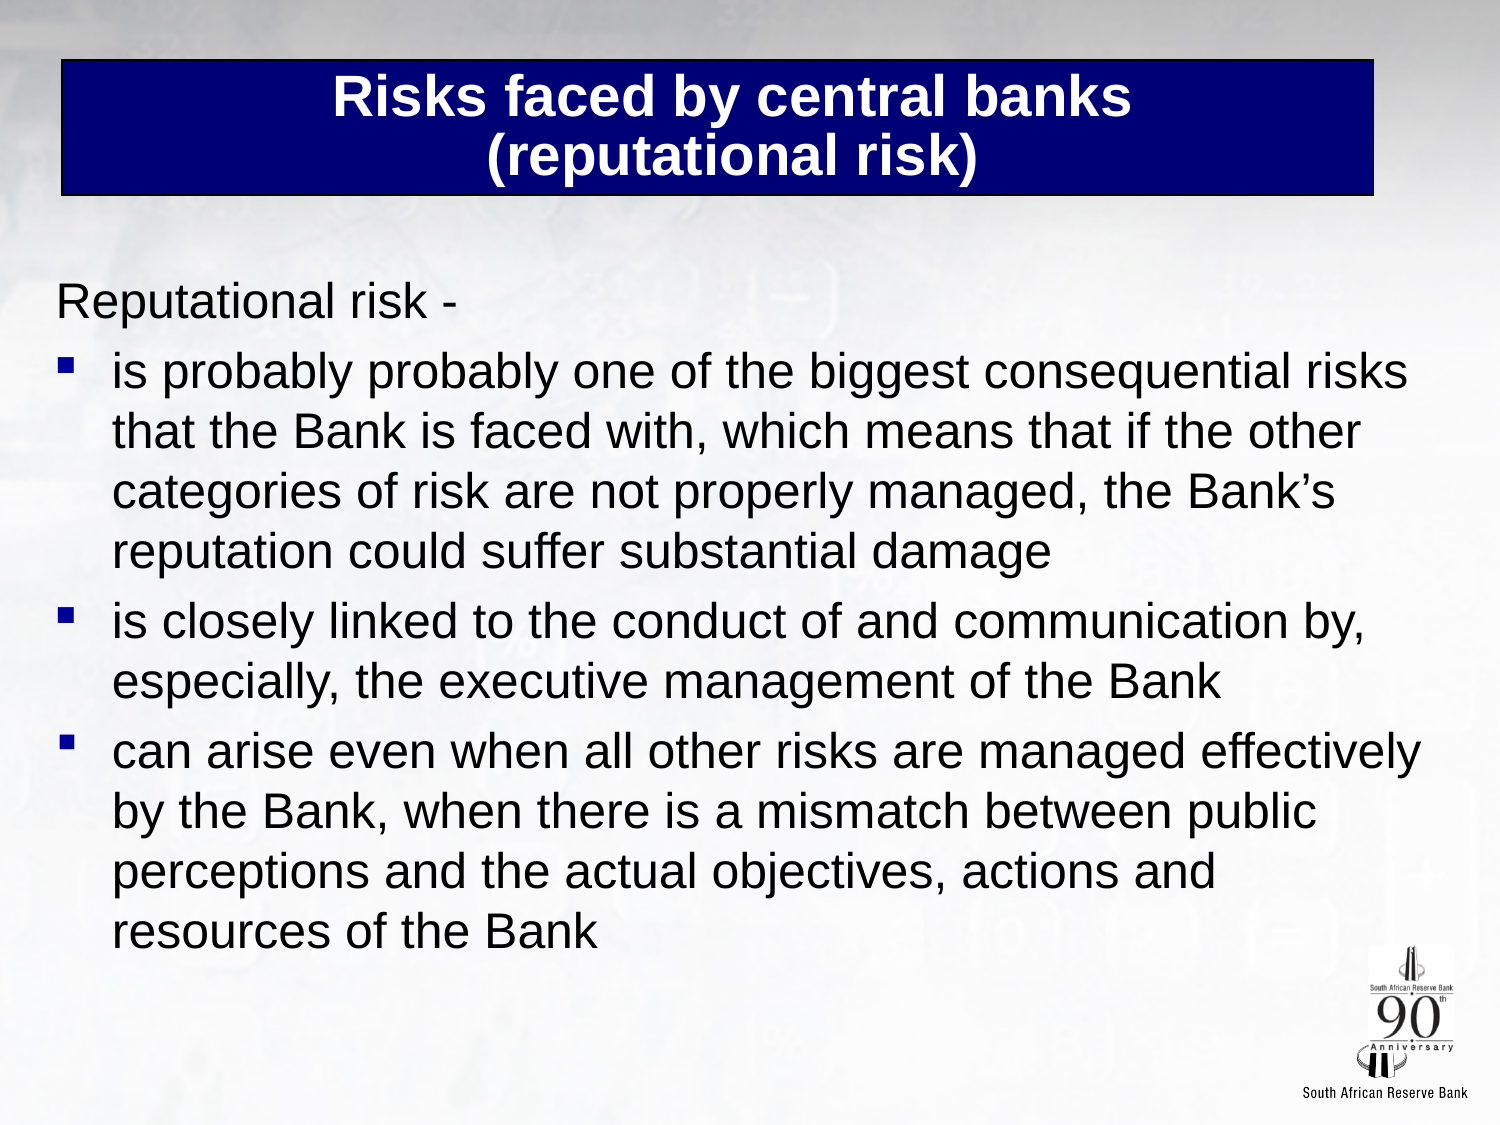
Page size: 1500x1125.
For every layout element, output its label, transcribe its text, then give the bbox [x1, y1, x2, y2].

picture [0, 0, 1500, 1125]
list Reputational risk - is probably probably one of the biggest consequential risks that the Bank is faced with, which means that if the other categories of risk are not properly managed, the Bank’s reputation could suffer substantial damage is closely linked to the conduct of and communication by, especially, the executive management of the Bank can arise even when all other risks are managed effectively by the Bank, when there is a mismatch between public perceptions and the actual objectives, actions and resources of the Bank [40, 260, 1438, 1005]
title Risks faced by central banks (reputational risk) [61, 59, 1374, 196]
